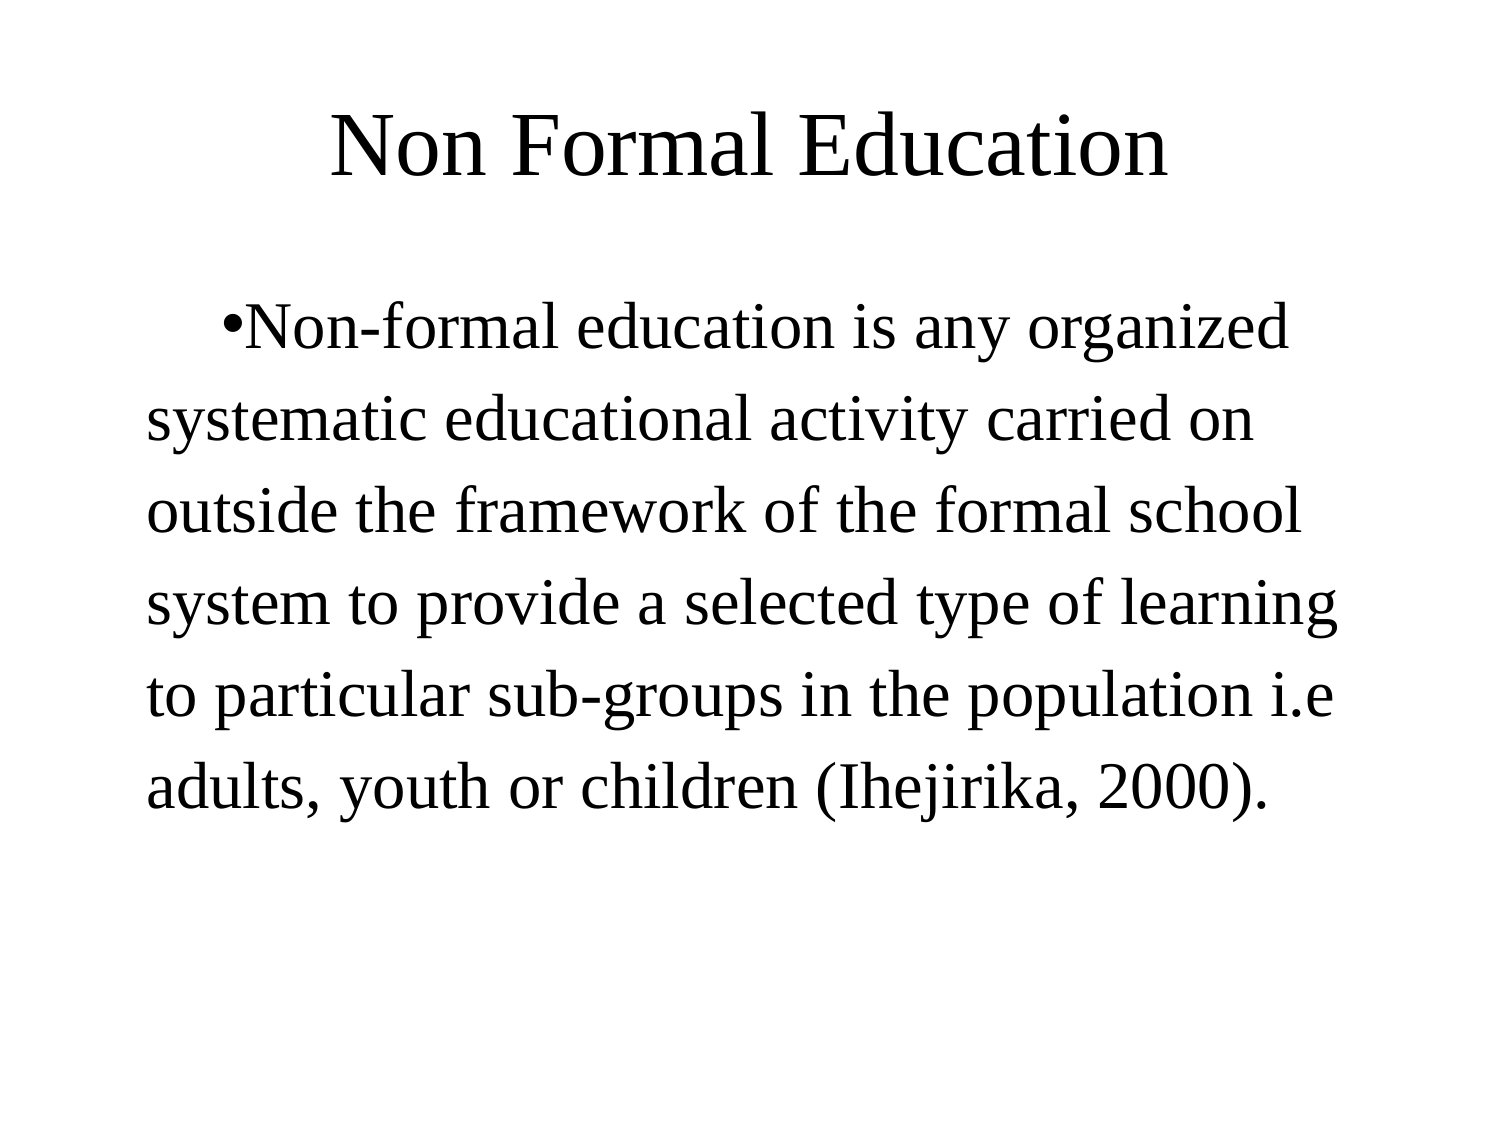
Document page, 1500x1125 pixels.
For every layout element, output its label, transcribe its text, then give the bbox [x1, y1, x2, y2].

title Non Formal Education [75, 45, 1425, 233]
list Non-formal education is any organized systematic educational activity carried on outside the framework of the formal school system to provide a selected type of learning to particular sub-groups in the population i.e adults, youth or children (Ihejirika, 2000). [75, 262, 1425, 1005]
